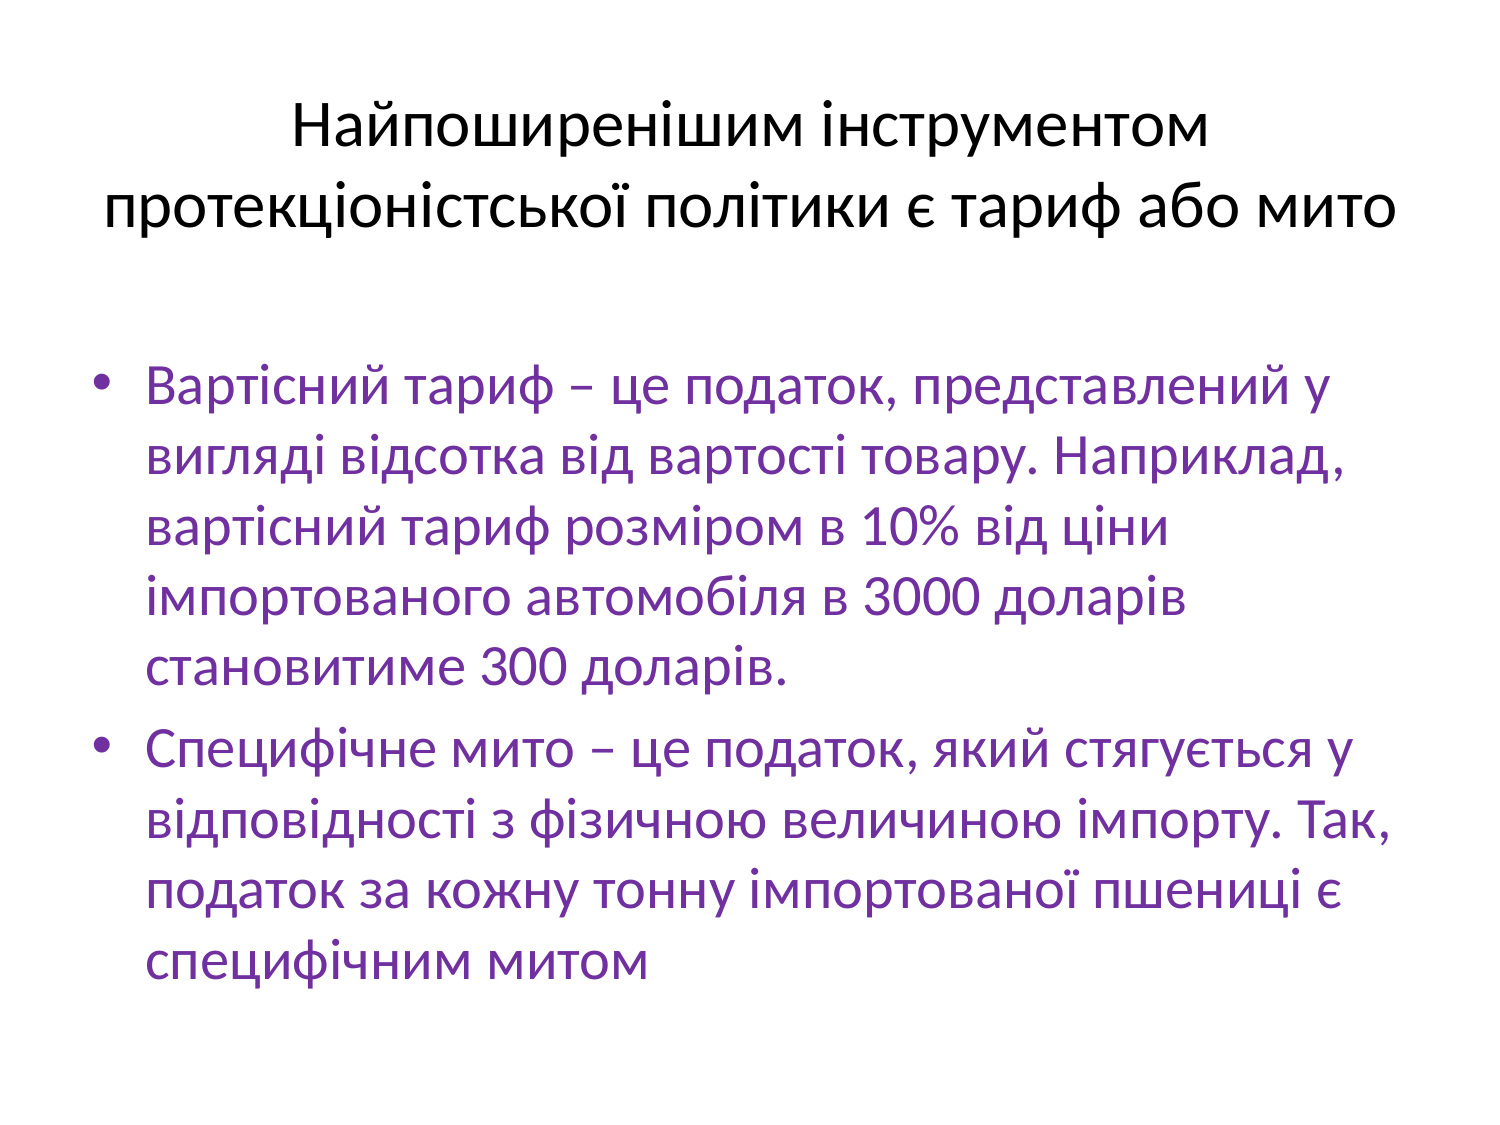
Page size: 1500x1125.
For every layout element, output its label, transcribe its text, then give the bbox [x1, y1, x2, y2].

title Найпоширенішим інструментом протекціоністської політики є тариф або мито [76, 66, 1427, 254]
list Вартісний тариф – це податок, представлений у вигляді відсотка від вартості товару. Наприклад, вартісний тариф розміром в 10% від ціни імпортованого автомобіля в 3000 доларів становитиме 300 доларів. Специфічне мито – це податок, який стягується у відповідності з фізичною величиною імпорту. Так, податок за кожну тонну імпортованої пшениці є специфічним митом [76, 338, 1427, 1010]
